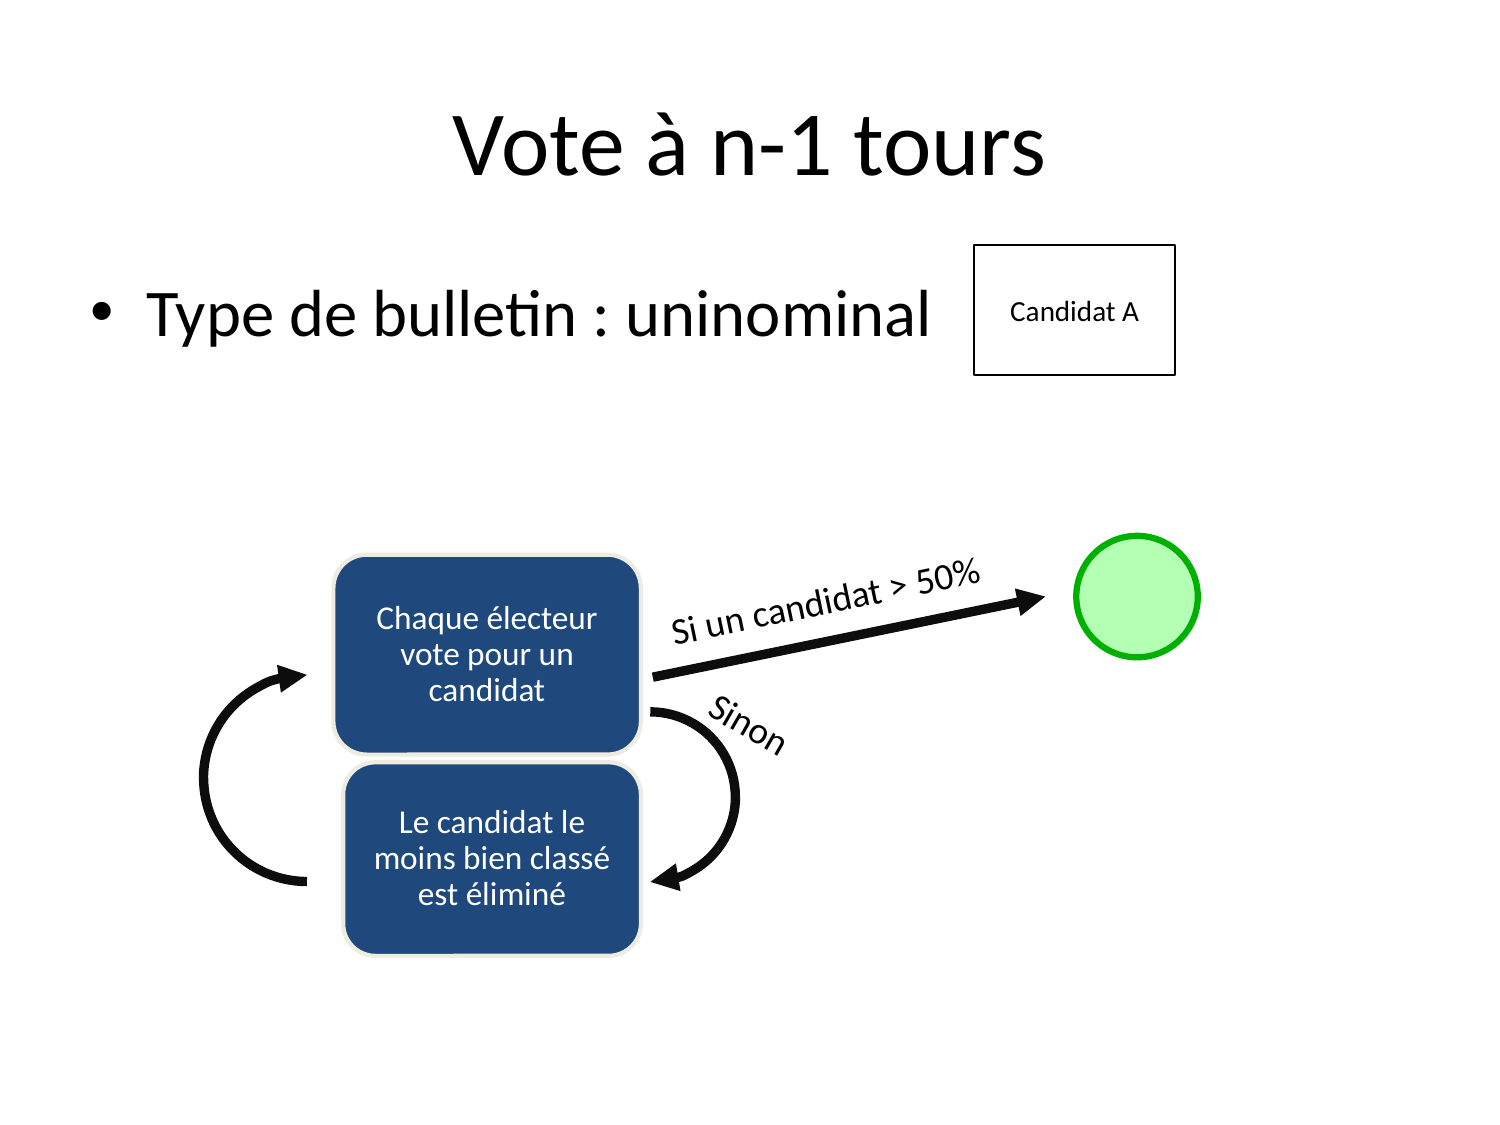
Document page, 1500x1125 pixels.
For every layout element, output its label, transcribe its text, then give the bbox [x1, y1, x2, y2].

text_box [203, 674, 411, 882]
text_box Sinon [685, 686, 819, 780]
title Vote à n-1 tours [75, 45, 1425, 233]
text_box Si un candidat > 50% [697, 532, 1010, 595]
list Type de bulletin : uninominal [75, 262, 1425, 457]
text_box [652, 596, 1046, 678]
text_box [650, 796, 737, 888]
text_box [650, 711, 737, 796]
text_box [333, 554, 642, 755]
text_box Candidat A [972, 243, 1177, 377]
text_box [342, 762, 642, 957]
text_box [1074, 533, 1200, 660]
